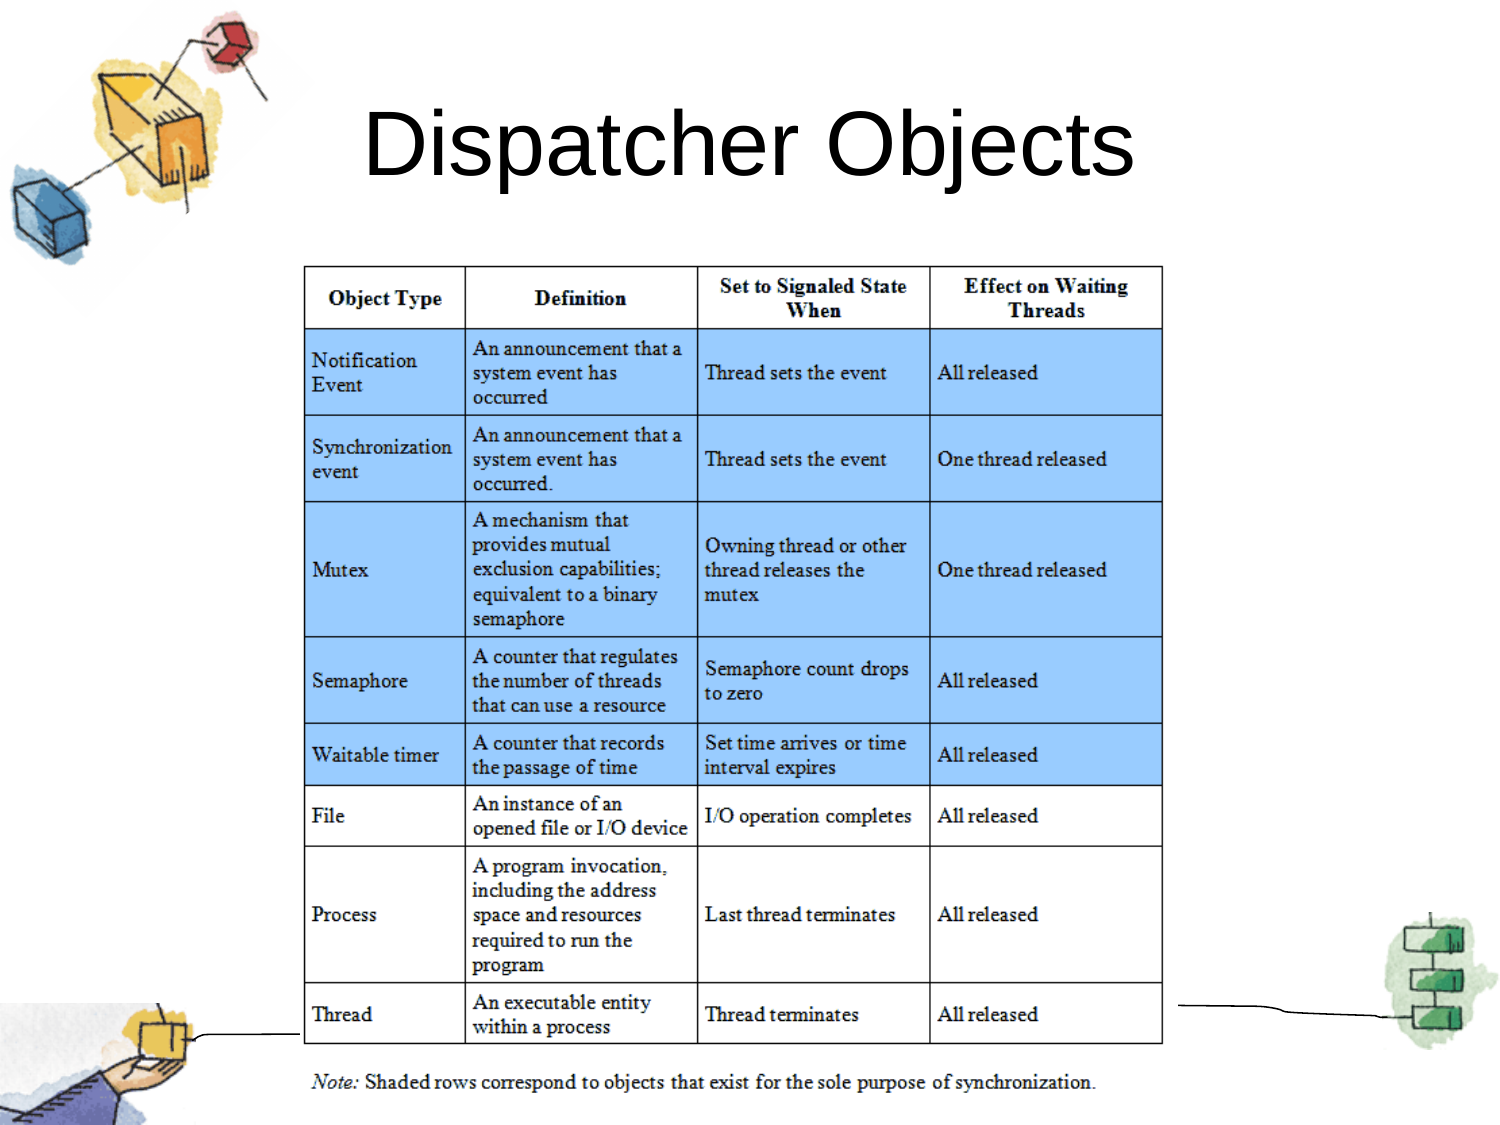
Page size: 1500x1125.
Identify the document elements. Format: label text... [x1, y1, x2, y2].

picture [0, 1003, 196, 1125]
picture [0, 85, 167, 316]
title Dispatcher Objects [74, 44, 1426, 233]
picture [114, 0, 274, 44]
picture [299, 262, 1178, 1097]
picture [1382, 912, 1500, 1050]
